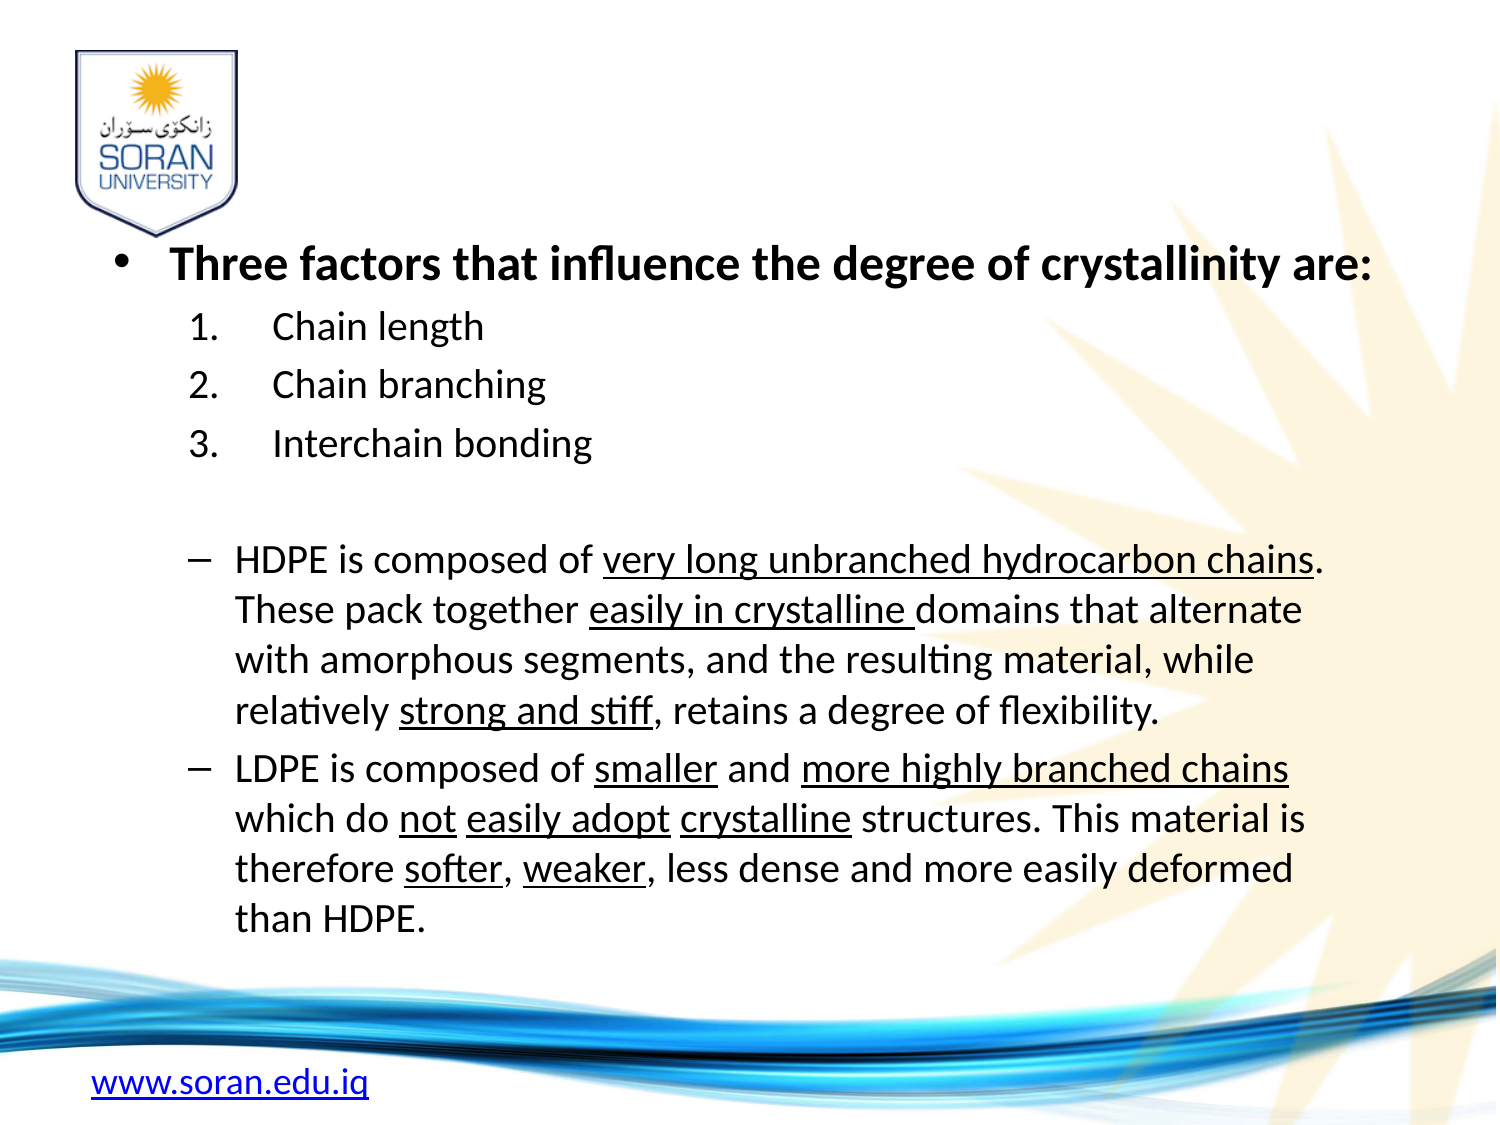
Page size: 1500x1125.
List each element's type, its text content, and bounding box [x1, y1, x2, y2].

picture [75, 50, 238, 238]
picture [0, 99, 1500, 1125]
list Three factors that influence the degree of crystallinity are: Chain length Chain branching Interchain bonding HDPE is composed of very long unbranched hydrocarbon chains. These pack together easily in crystalline domains that alternate with amorphous segments, and the resulting material, while relatively strong and stiff, retains a degree of flexibility. LDPE is composed of smaller and more highly branched chains which do not easily adopt crystalline structures. This material is therefore softer, weaker, less dense and more easily deformed than HDPE. [98, 222, 1392, 1001]
